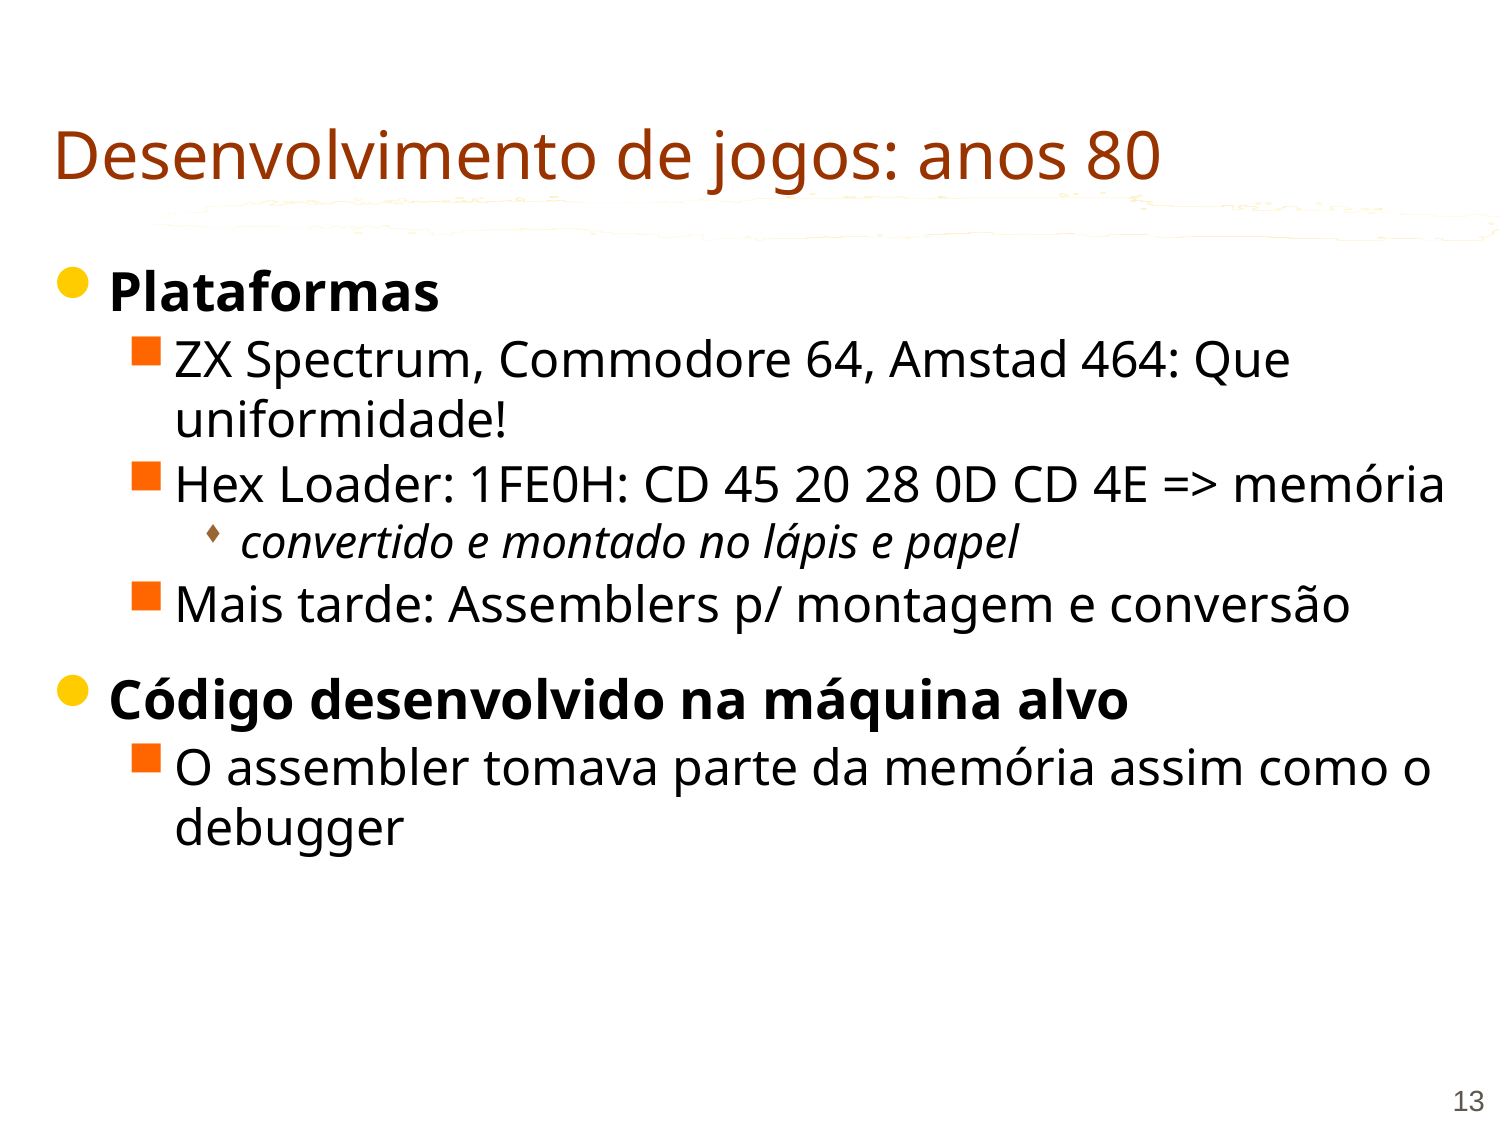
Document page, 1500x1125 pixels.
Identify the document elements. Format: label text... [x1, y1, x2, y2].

slide_number 13 [1187, 1049, 1500, 1125]
title Desenvolvimento de jogos: anos 80 [37, 12, 1434, 201]
list Plataformas ZX Spectrum, Commodore 64, Amstad 464: Que uniformidade! Hex Loader: 1FE0H: CD 45 20 28 0D CD 4E => memória convertido e montado no lápis e papel Mais tarde: Assemblers p/ montagem e conversão Código desenvolvido na máquina alvo O assembler tomava parte da memória assim como o debugger [37, 249, 1476, 1026]
